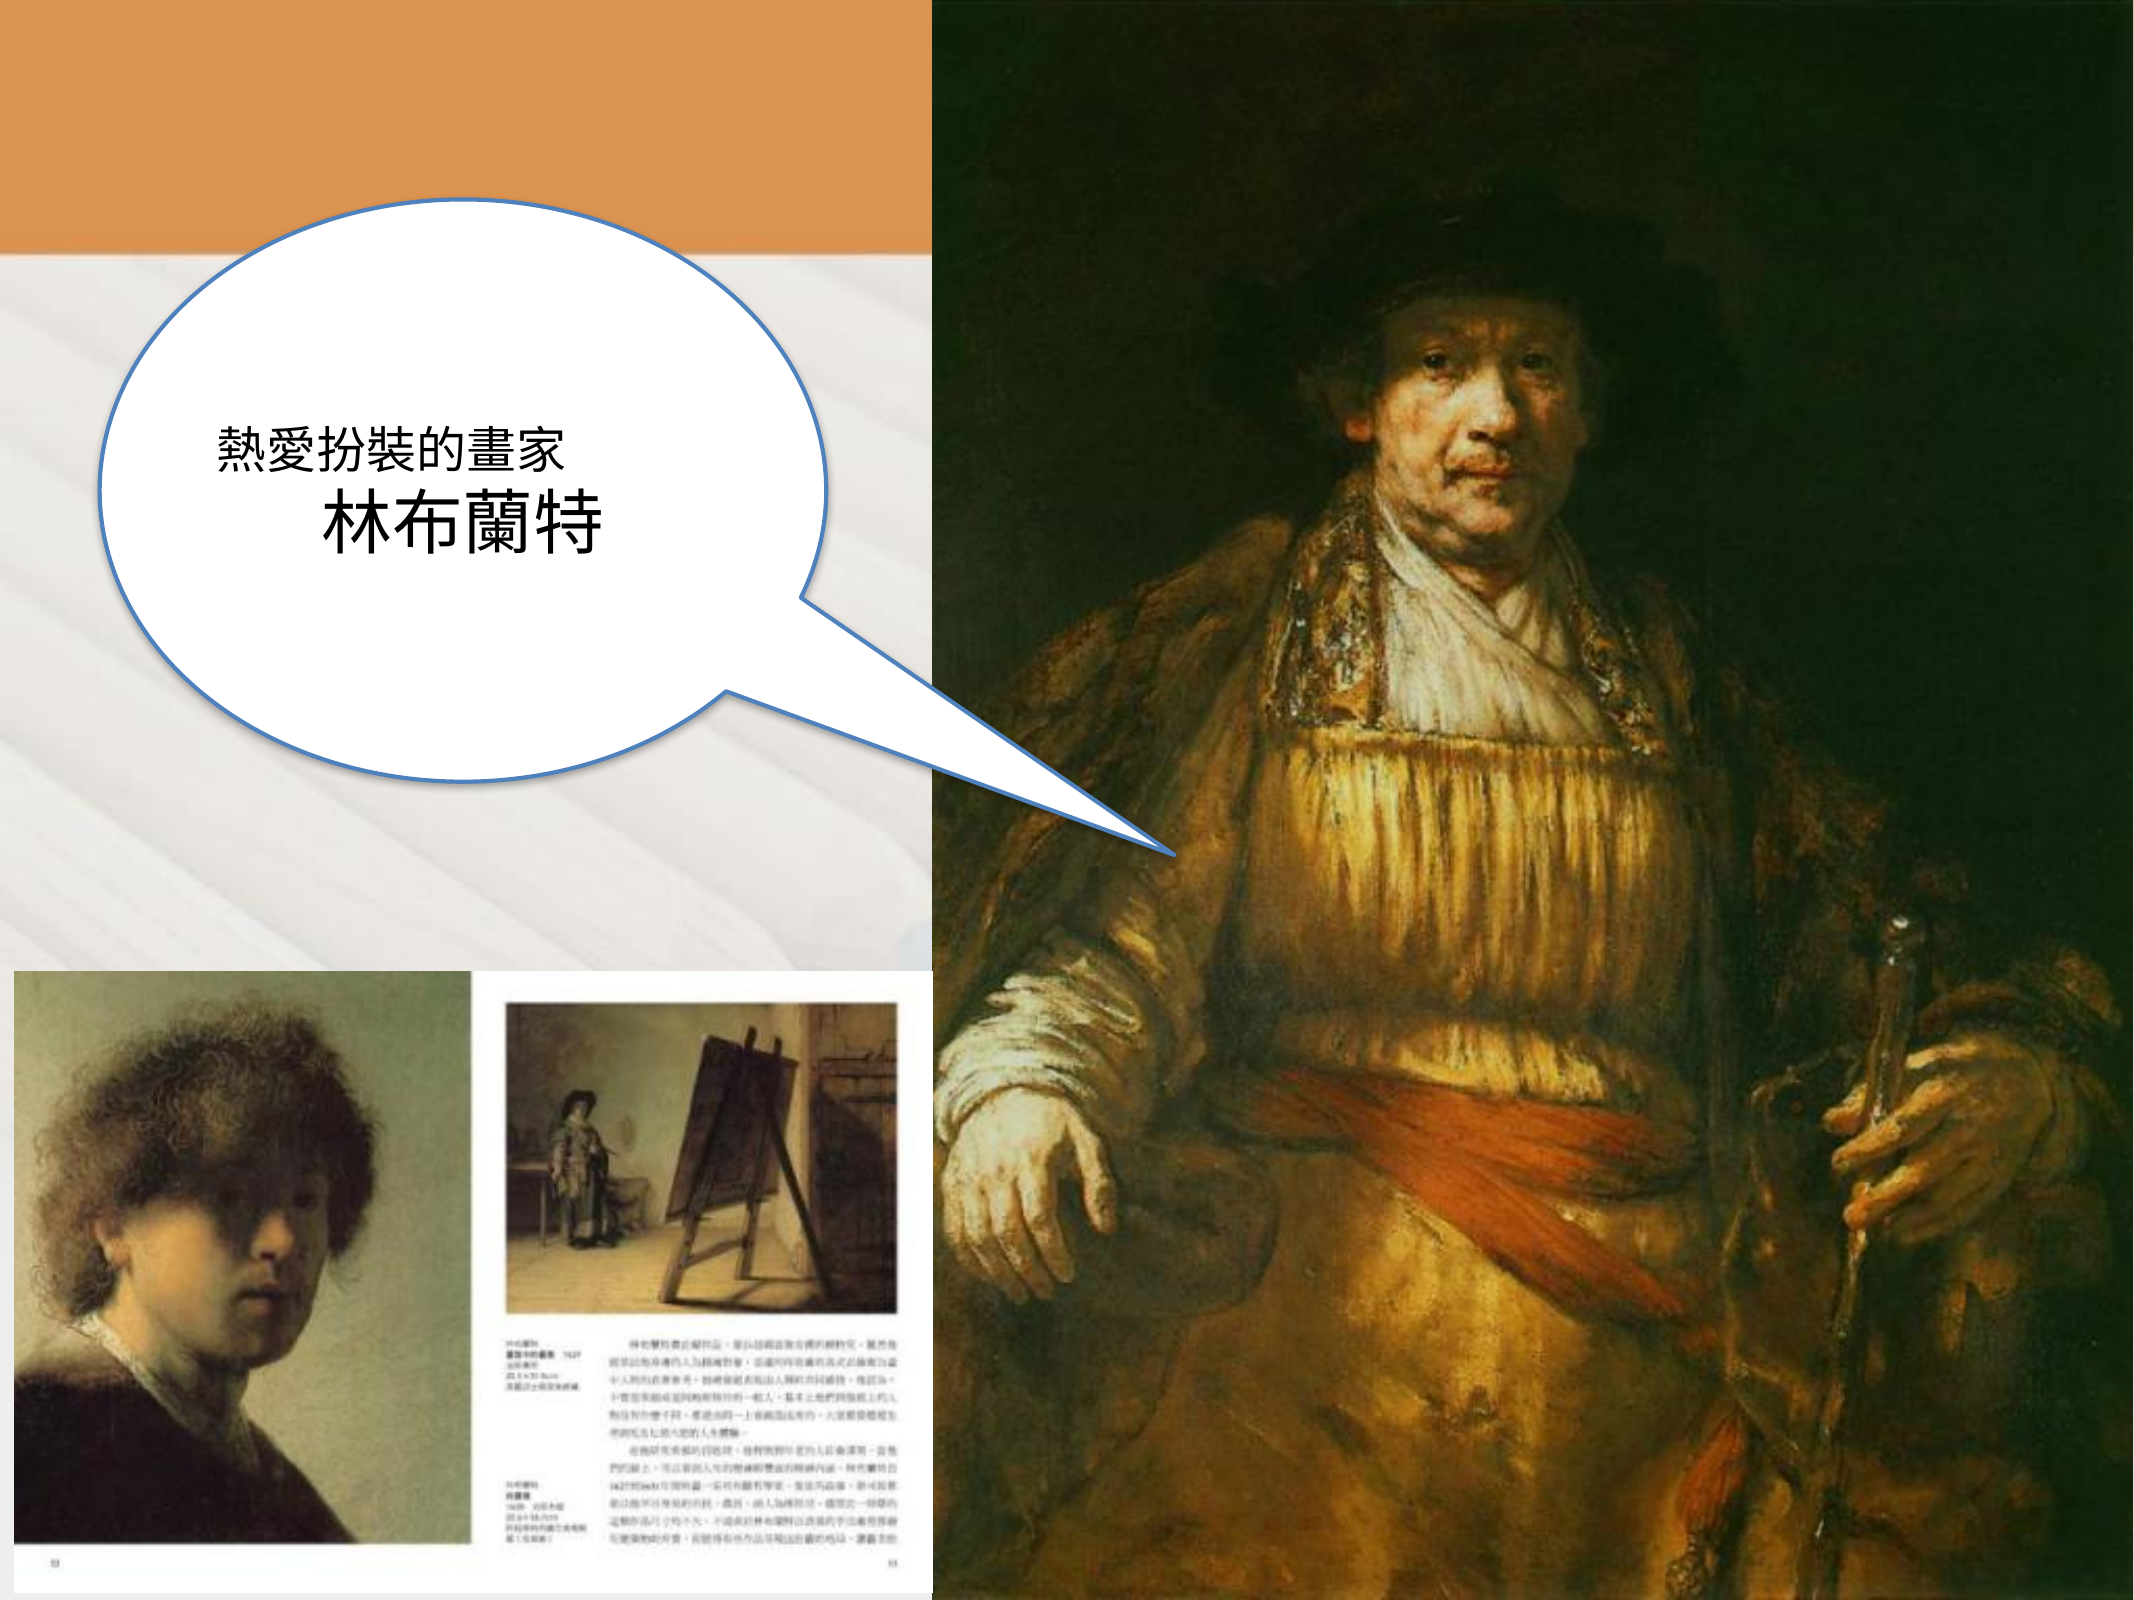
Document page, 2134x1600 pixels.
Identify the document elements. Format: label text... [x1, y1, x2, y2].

text_box 熱愛扮裝的畫家 林布蘭特 [99, 199, 932, 782]
picture [0, 0, 2134, 1600]
